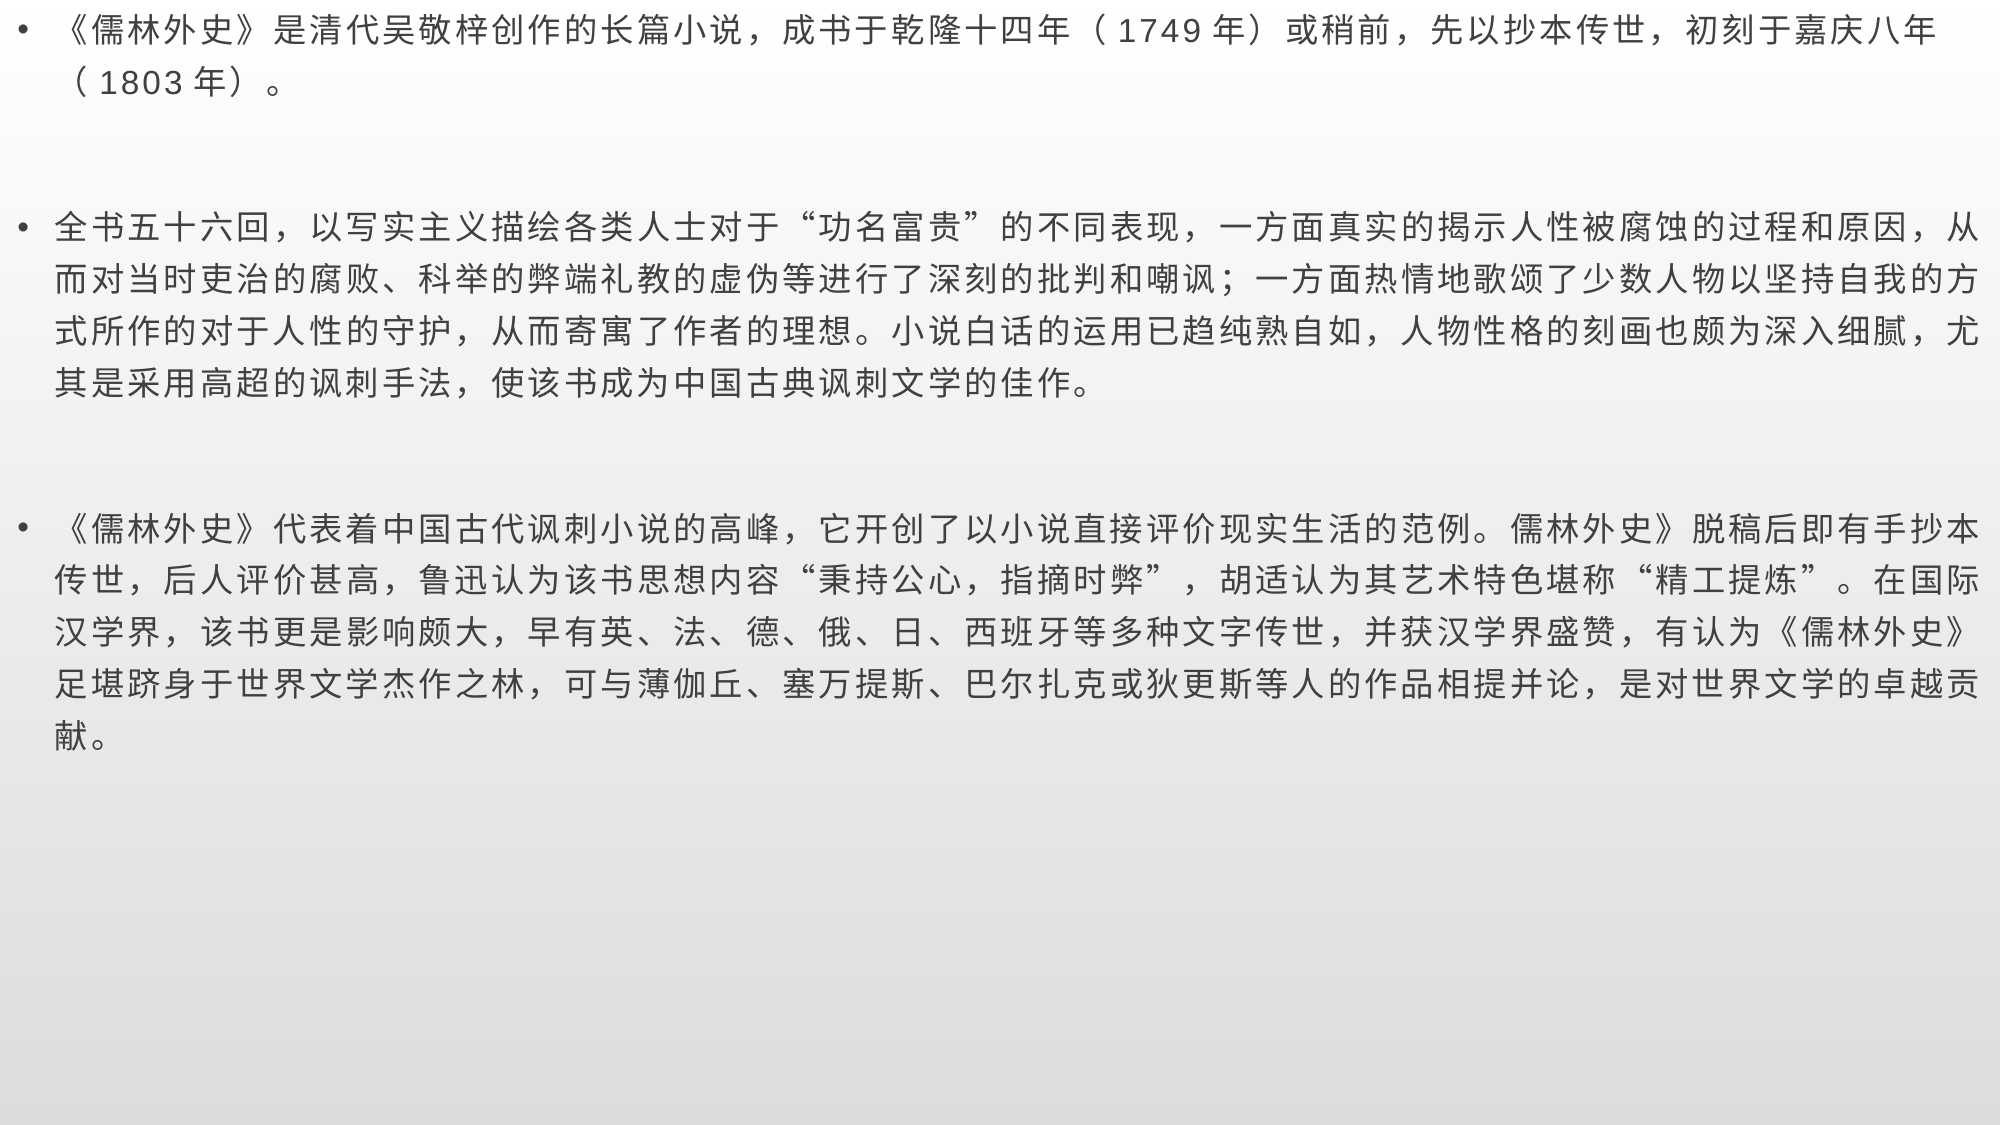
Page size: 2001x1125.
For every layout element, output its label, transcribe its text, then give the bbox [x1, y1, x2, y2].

list 《儒林外史》是清代吴敬梓创作的长篇小说，成书于乾隆十四年（1749年）或稍前，先以抄本传世，初刻于嘉庆八年（1803年）。 全书五十六回，以写实主义描绘各类人士对于“功名富贵”的不同表现，一方面真实的揭示人性被腐蚀的过程和原因，从而对当时吏治的腐败、科举的弊端礼教的虚伪等进行了深刻的批判和嘲讽；一方面热情地歌颂了少数人物以坚持自我的方式所作的对于人性的守护，从而寄寓了作者的理想。小说白话的运用已趋纯熟自如，人物性格的刻画也颇为深入细腻，尤其是采用高超的讽刺手法，使该书成为中国古典讽刺文学的佳作。 《儒林外史》代表着中国古代讽刺小说的高峰，它开创了以小说直接评价现实生活的范例。儒林外史》脱稿后即有手抄本传世，后人评价甚高，鲁迅认为该书思想内容“秉持公心，指摘时弊”，胡适认为其艺术特色堪称“精工提炼”。在国际汉学界，该书更是影响颇大，早有英、法、德、俄、日、西班牙等多种文字传世，并获汉学界盛赞，有认为《儒林外史》足堪跻身于世界文学杰作之林，可与薄伽丘、塞万提斯、巴尔扎克或狄更斯等人的作品相提并论，是对世界文学的卓越贡献。 [0, 0, 2000, 1125]
